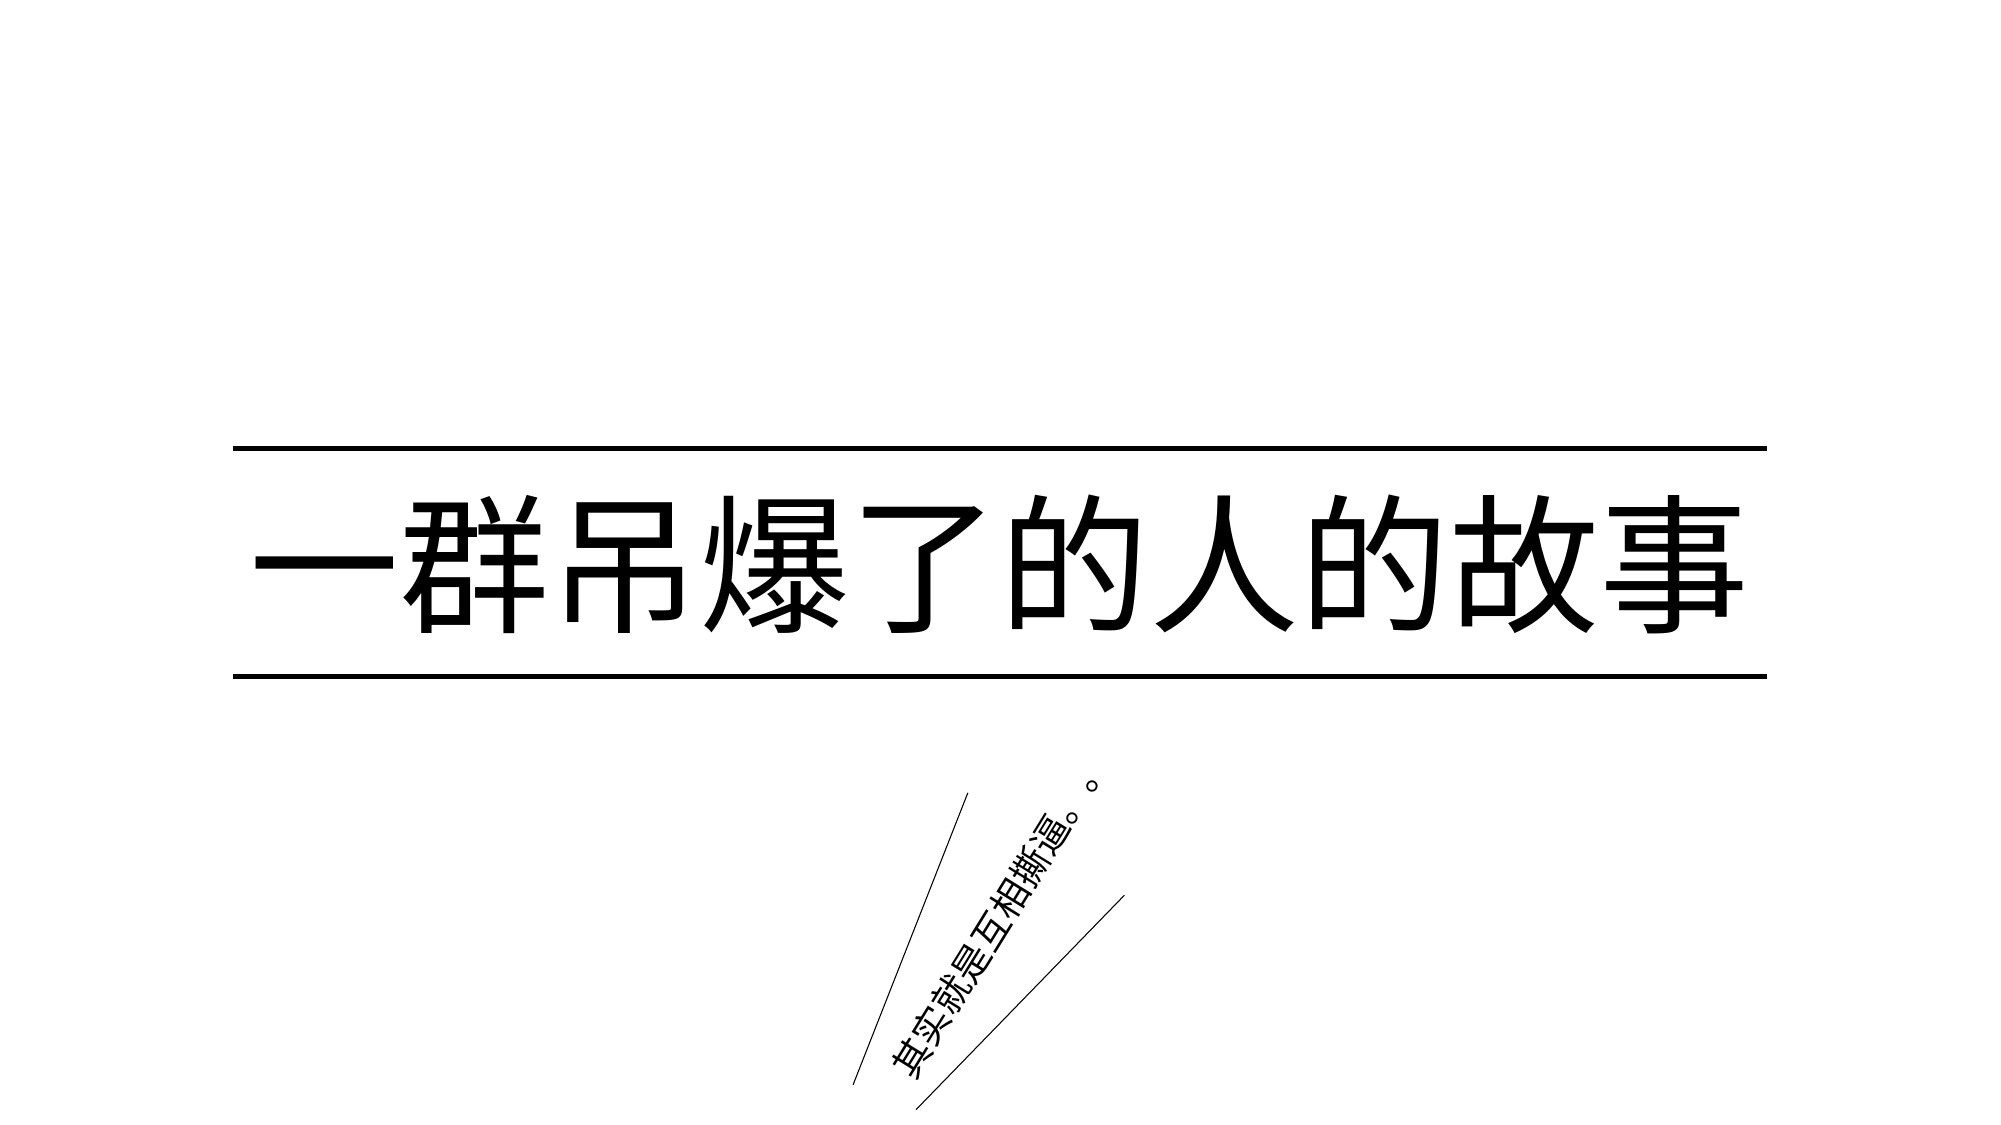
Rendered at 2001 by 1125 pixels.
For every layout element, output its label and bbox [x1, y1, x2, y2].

text_box [188, 448, 1812, 677]
text_box [853, 742, 1125, 1119]
